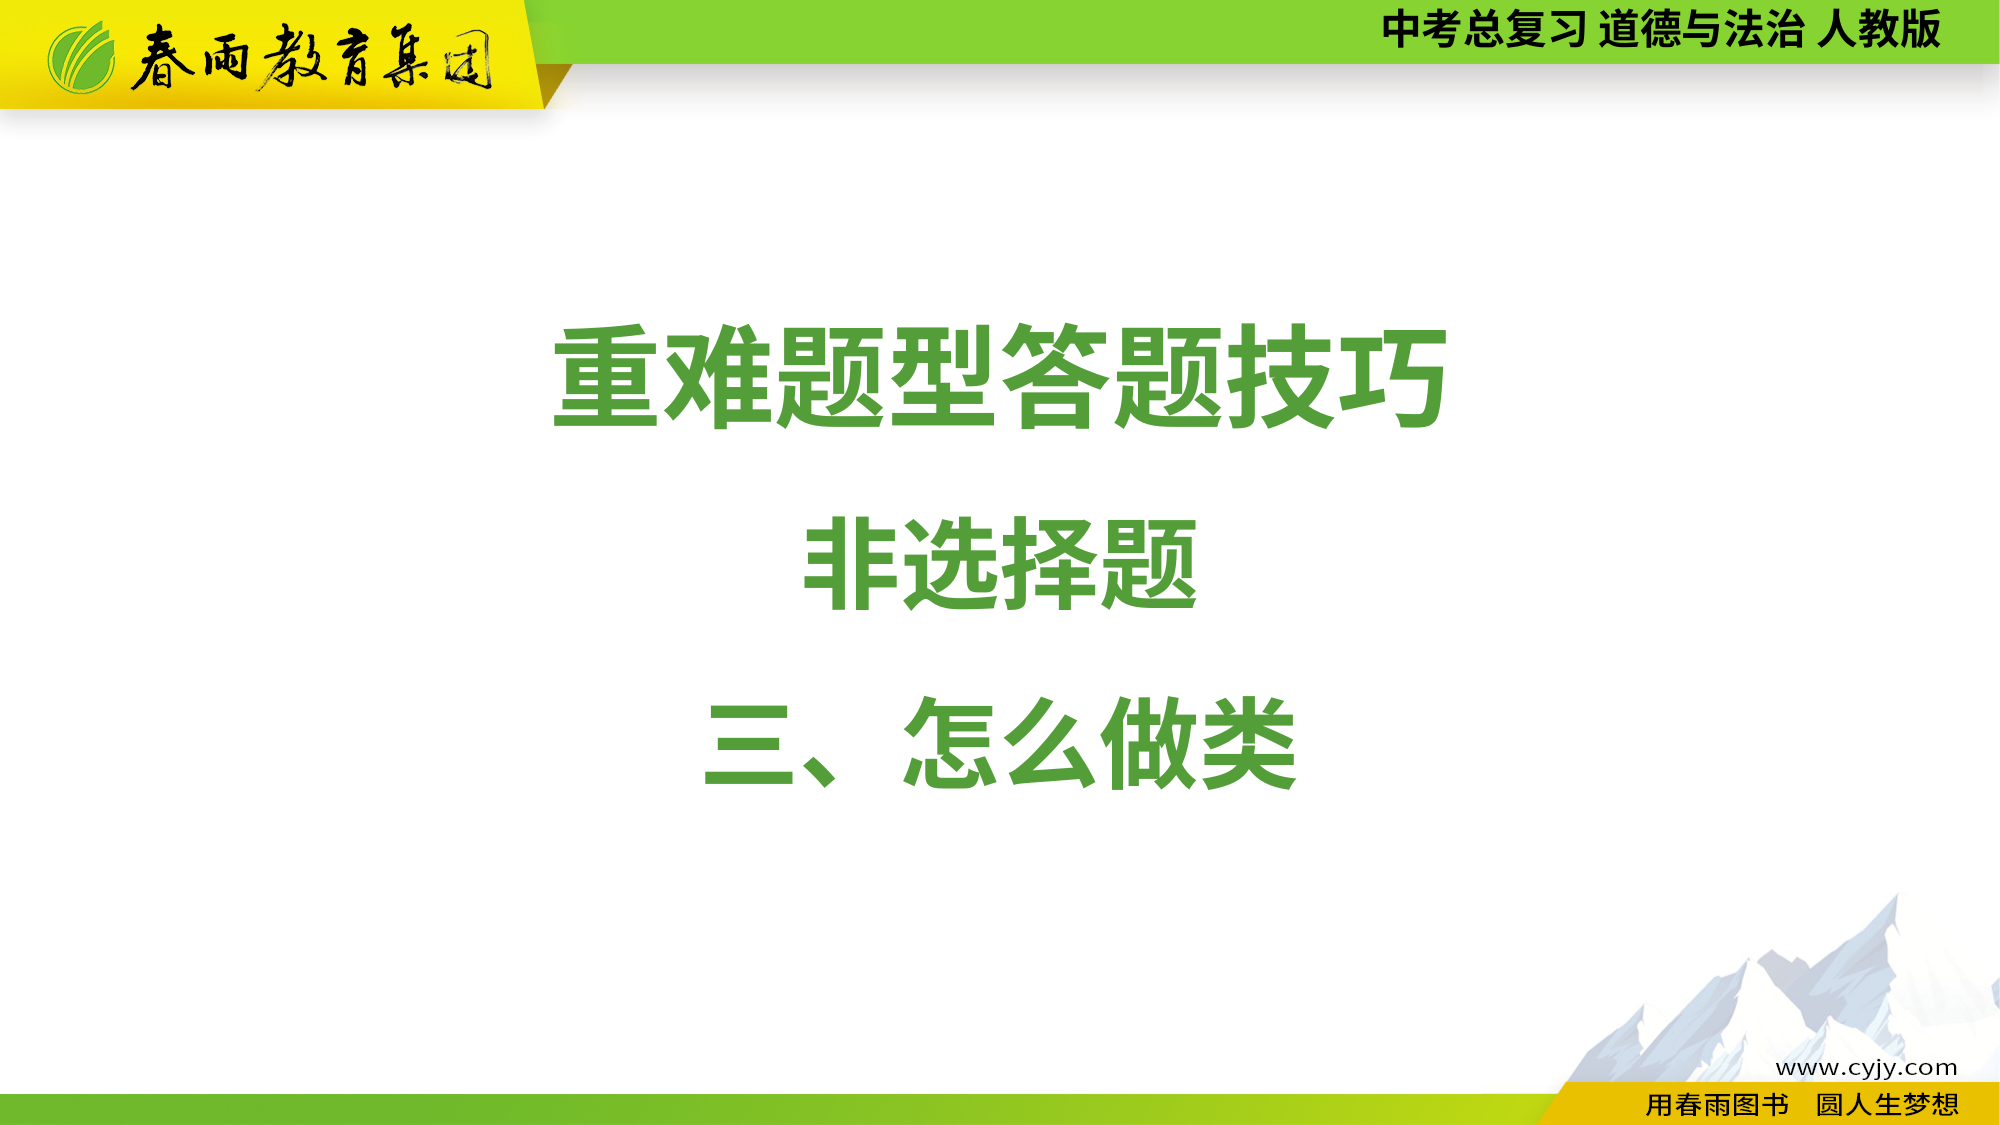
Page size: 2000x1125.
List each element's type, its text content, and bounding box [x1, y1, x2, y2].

picture [0, 0, 2000, 1125]
text_box 重难题型答题技巧 非选择题 三、怎么做类 [54, 231, 1946, 809]
